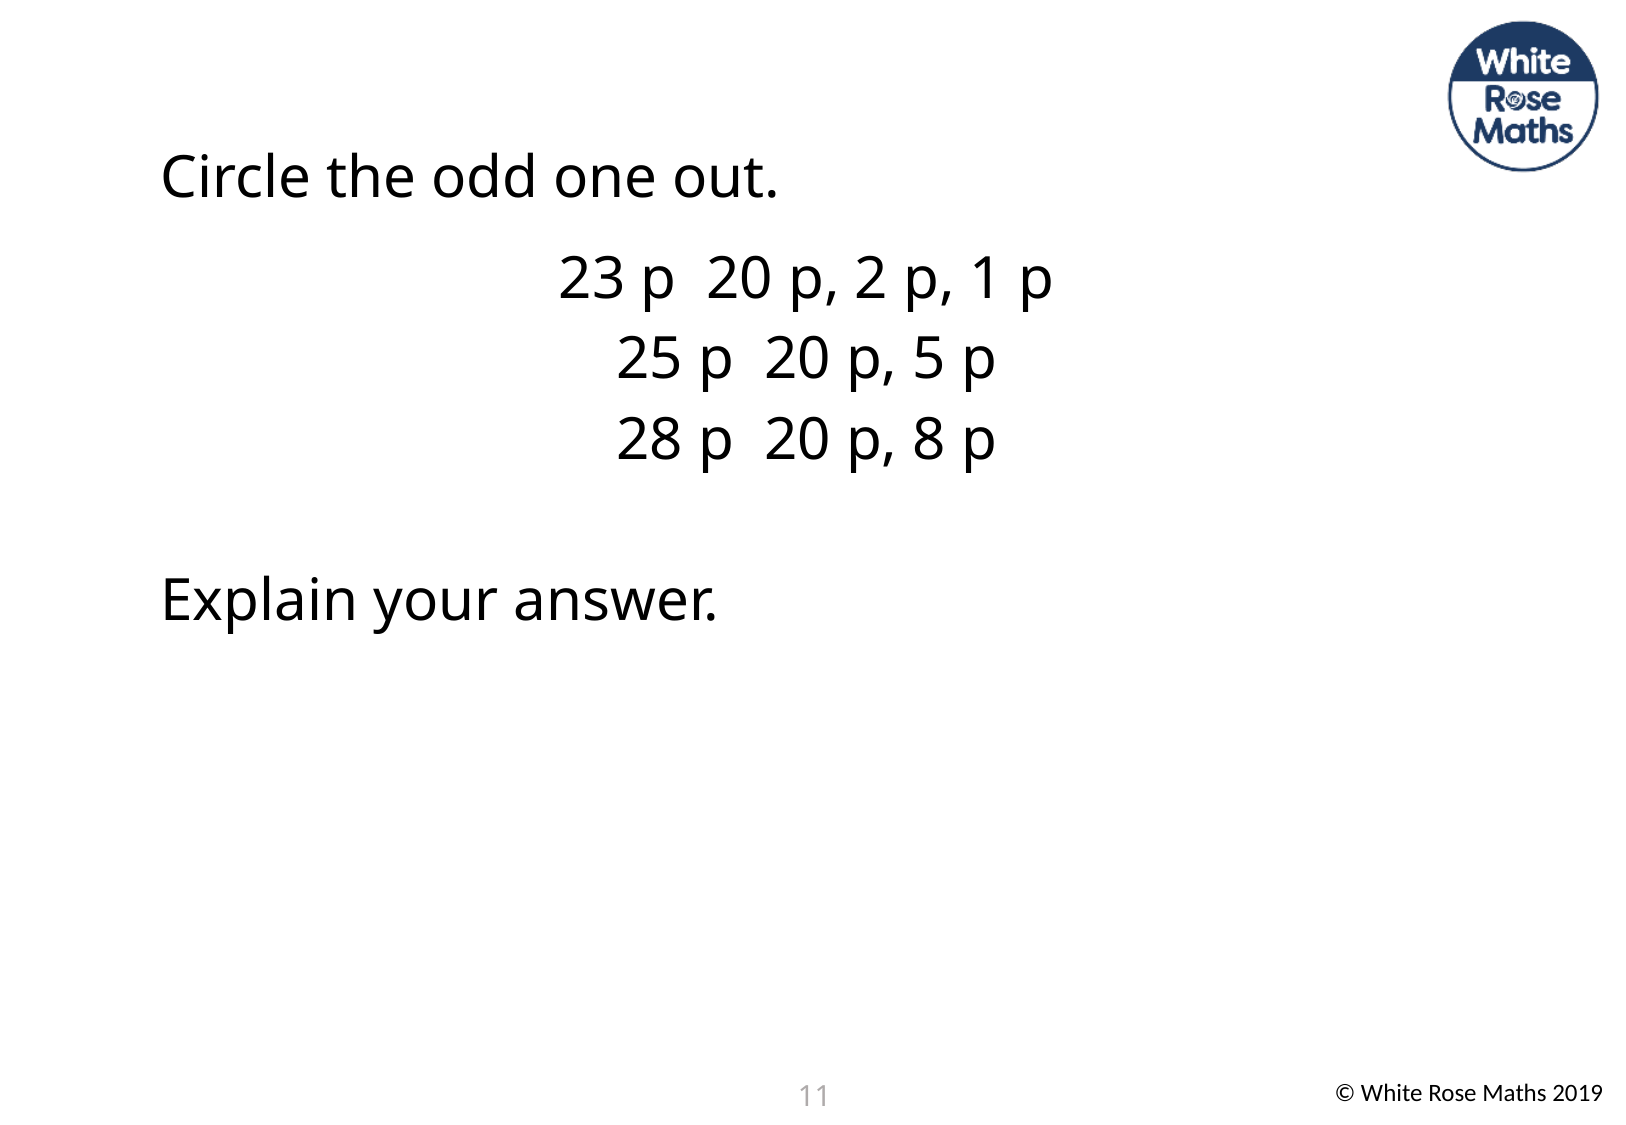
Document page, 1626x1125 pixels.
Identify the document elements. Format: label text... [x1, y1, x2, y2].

slide_number 11 [776, 1069, 854, 1125]
picture [1444, 17, 1602, 175]
